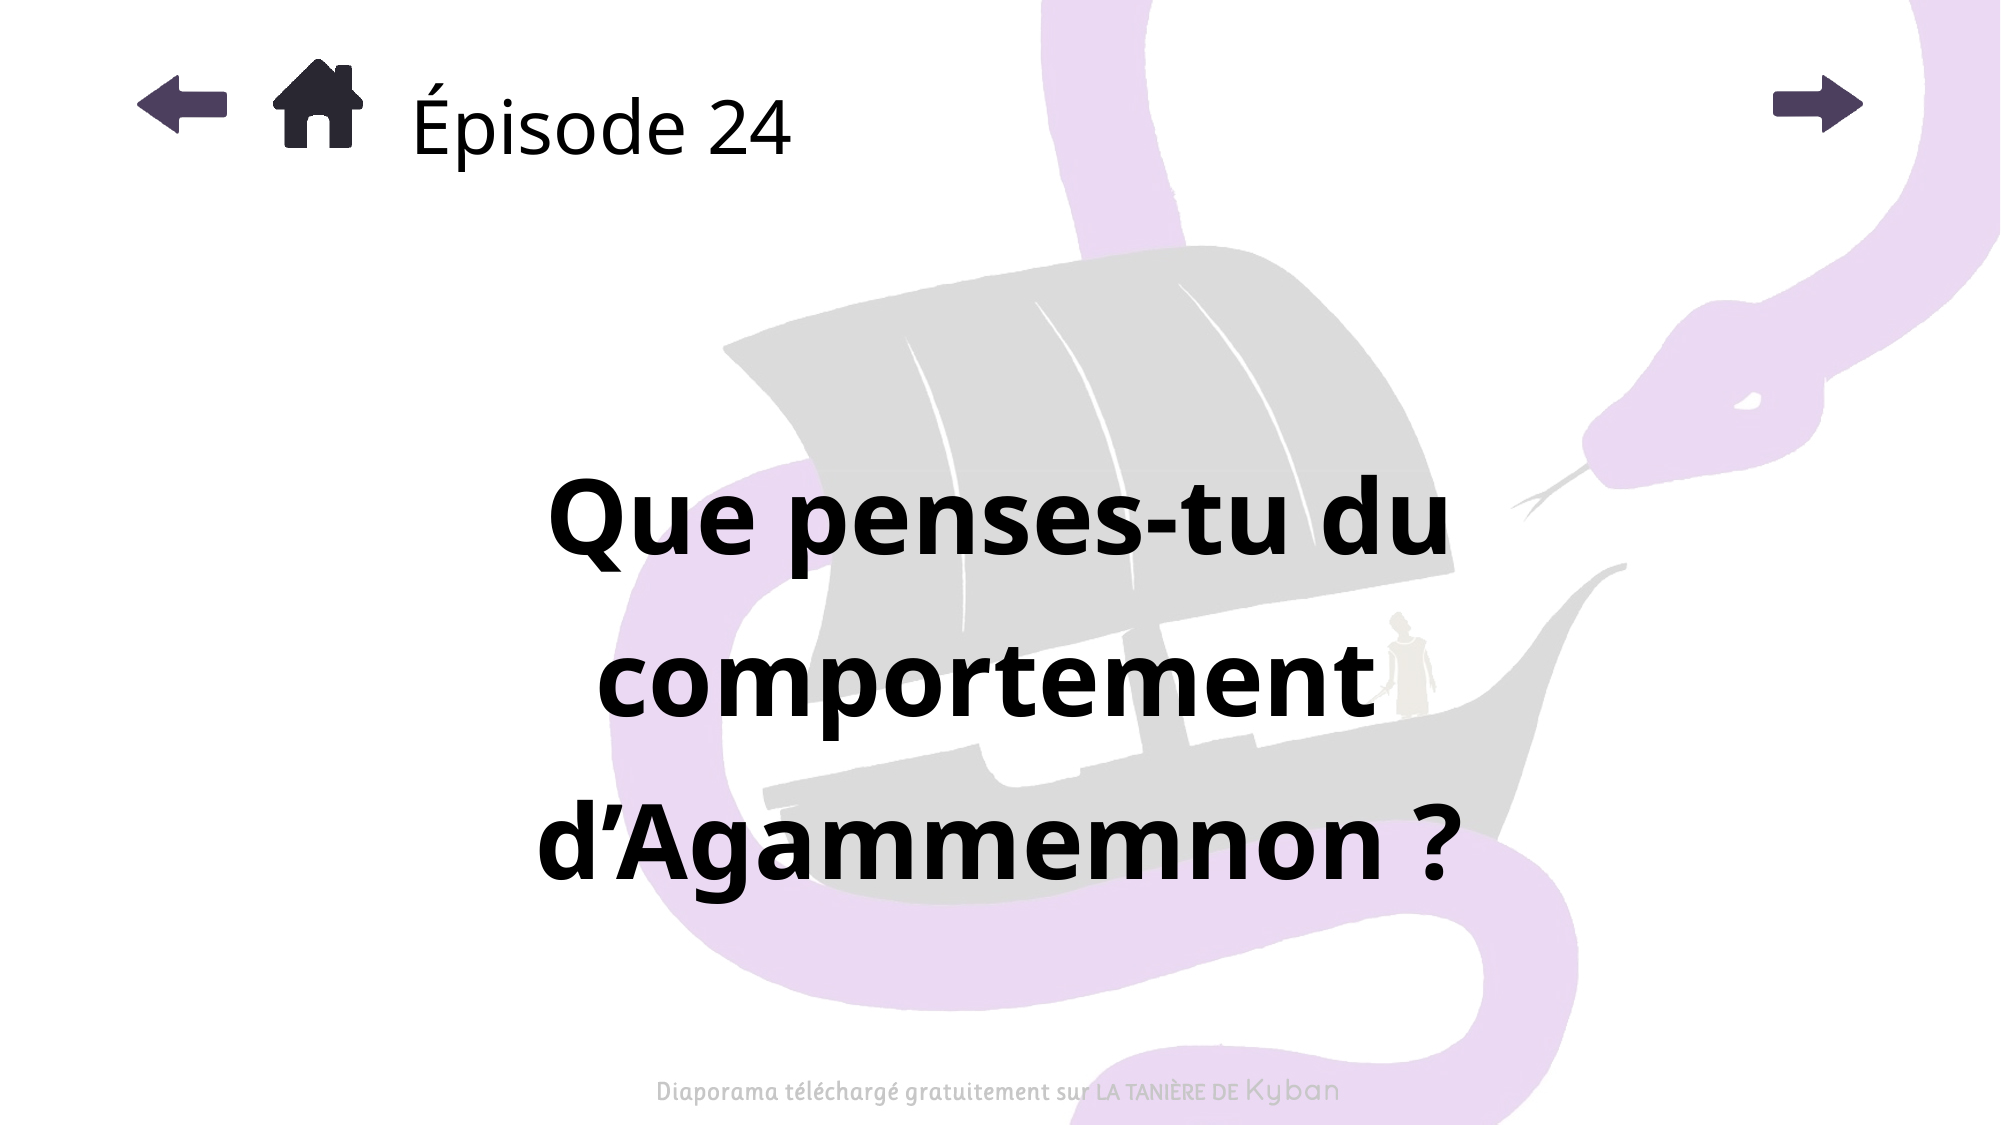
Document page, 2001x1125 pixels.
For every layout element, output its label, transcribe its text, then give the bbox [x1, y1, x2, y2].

list Que penses-tu du comportement d’Agammemnon ? [137, 299, 1863, 1014]
title Épisode 24 [395, 59, 1863, 202]
picture [0, 0, 2001, 1125]
